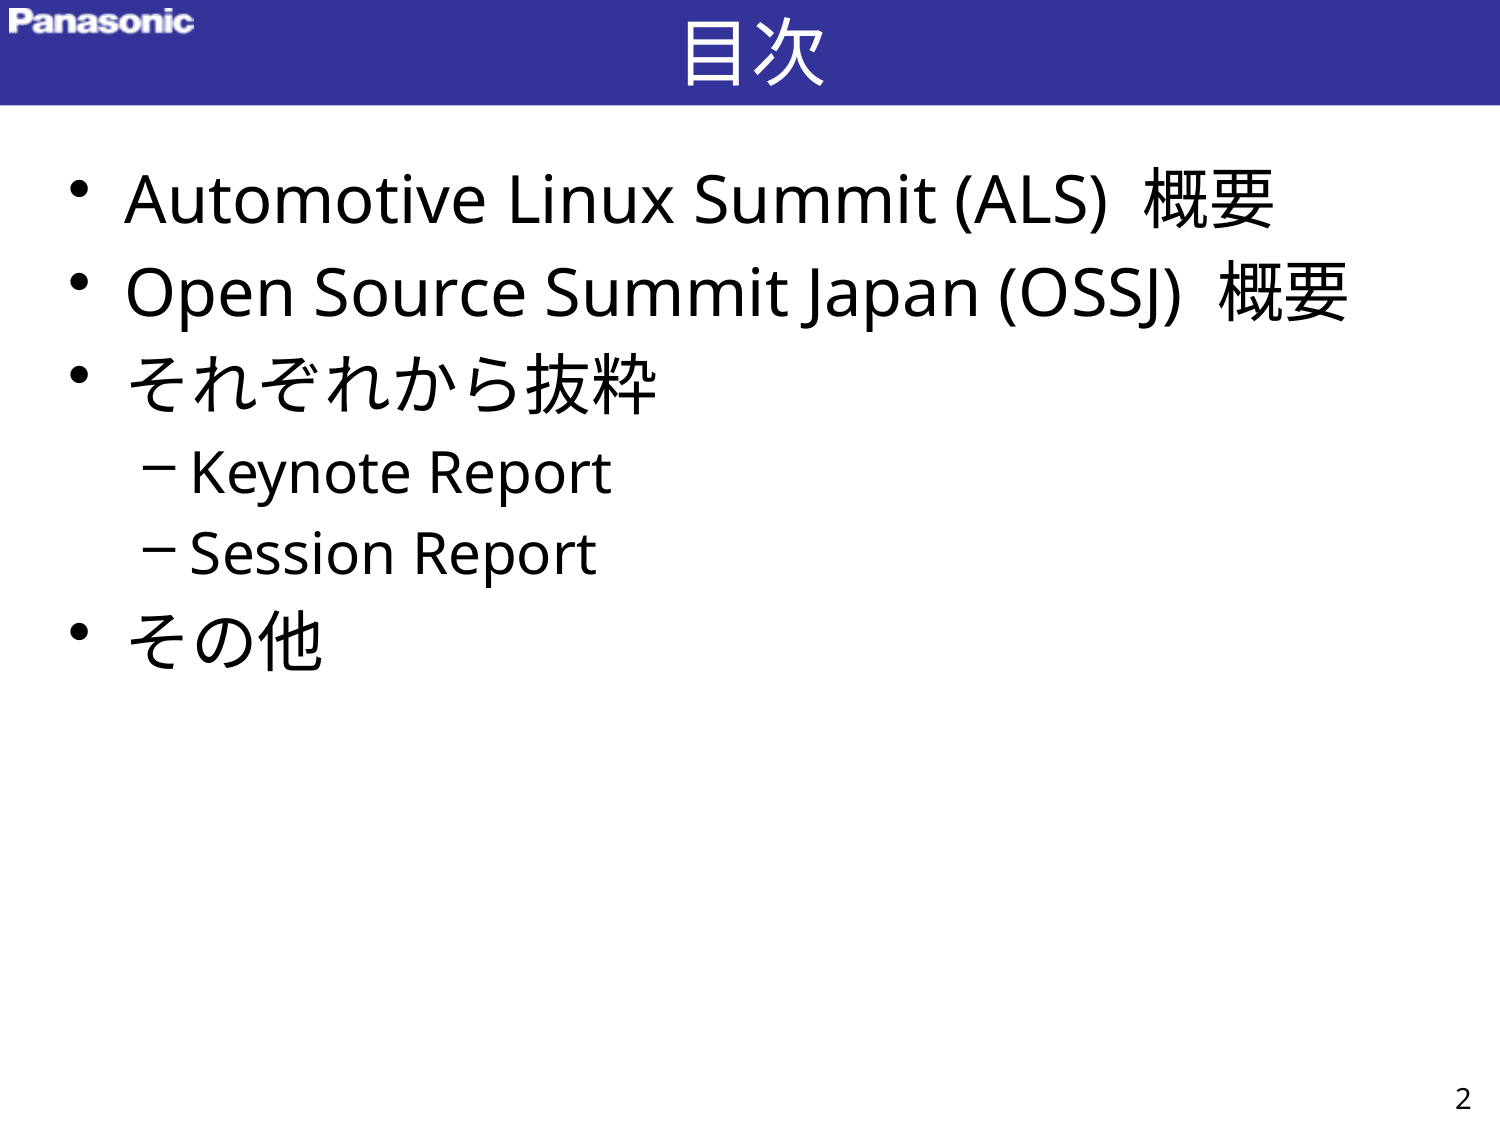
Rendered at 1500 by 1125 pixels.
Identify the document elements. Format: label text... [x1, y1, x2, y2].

title 目次 [76, 0, 1427, 102]
slide_number 2 [1136, 1072, 1487, 1122]
picture [9, 8, 76, 37]
list Automotive Linux Summit (ALS) 概要 Open Source Summit Japan (OSSJ) 概要 それぞれから抜粋 Keynote Report Session Report その他 [53, 148, 1459, 1094]
